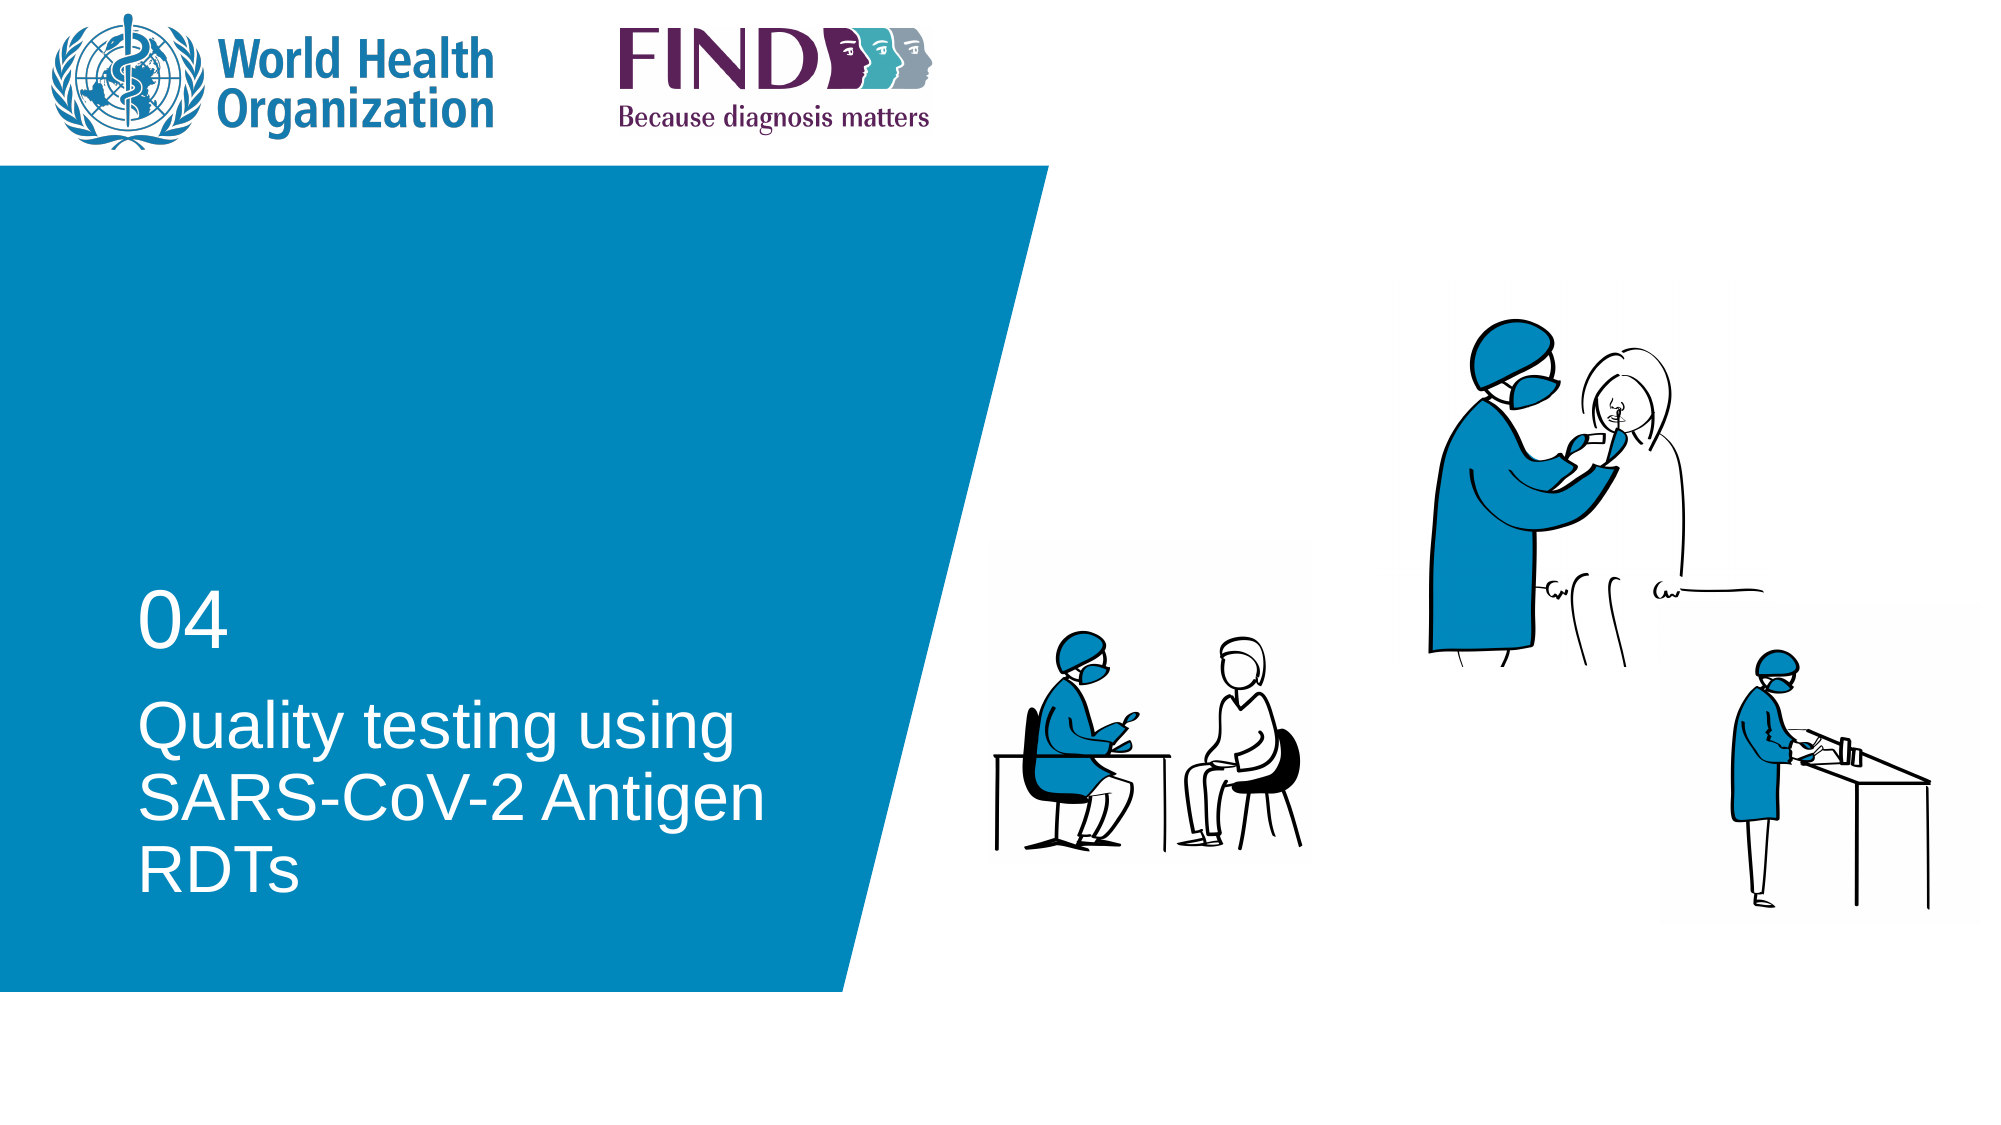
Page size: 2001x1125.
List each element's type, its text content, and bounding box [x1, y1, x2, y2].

title 04 [137, 184, 891, 667]
subtitle Quality testing using SARS-CoV-2 Antigen RDTs [137, 691, 793, 923]
picture [618, 26, 934, 137]
picture [27, 9, 515, 154]
picture [989, 540, 1312, 863]
picture [1378, 275, 1981, 924]
